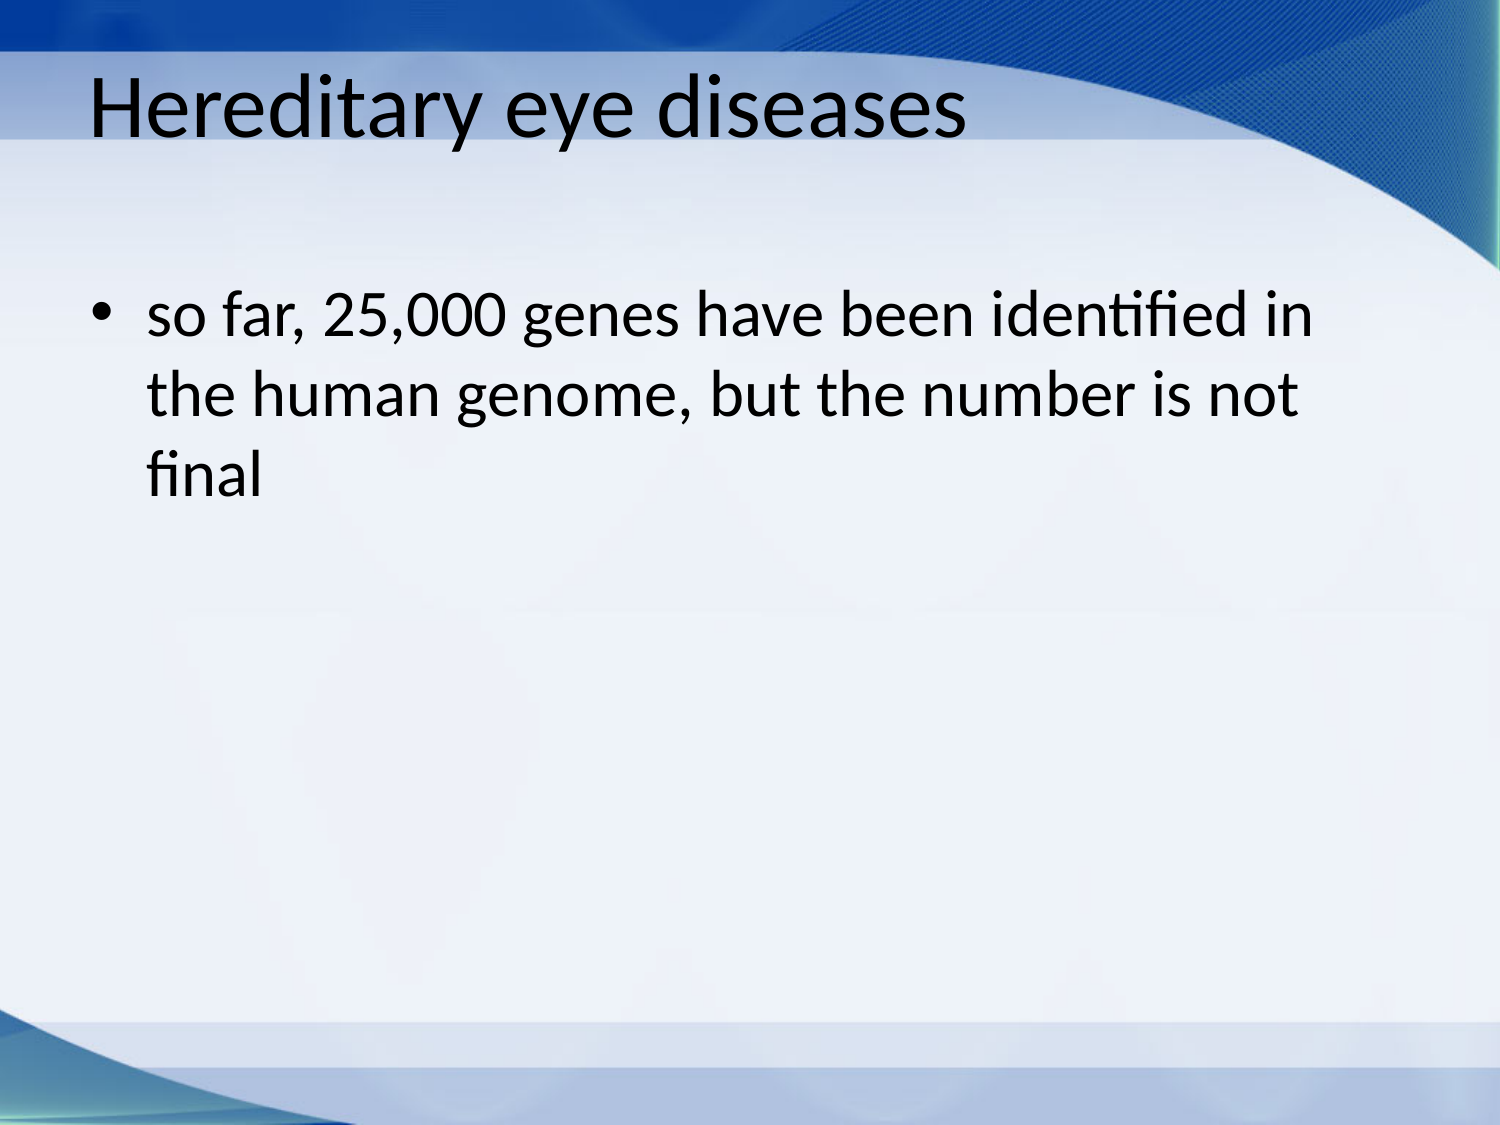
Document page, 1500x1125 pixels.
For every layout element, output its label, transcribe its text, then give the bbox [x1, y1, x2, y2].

title Hereditary eye diseases [73, 7, 1424, 195]
list so far, 25,000 genes have been identified in the human genome, but the number is not final [75, 262, 1425, 1005]
picture [0, 0, 1500, 1125]
